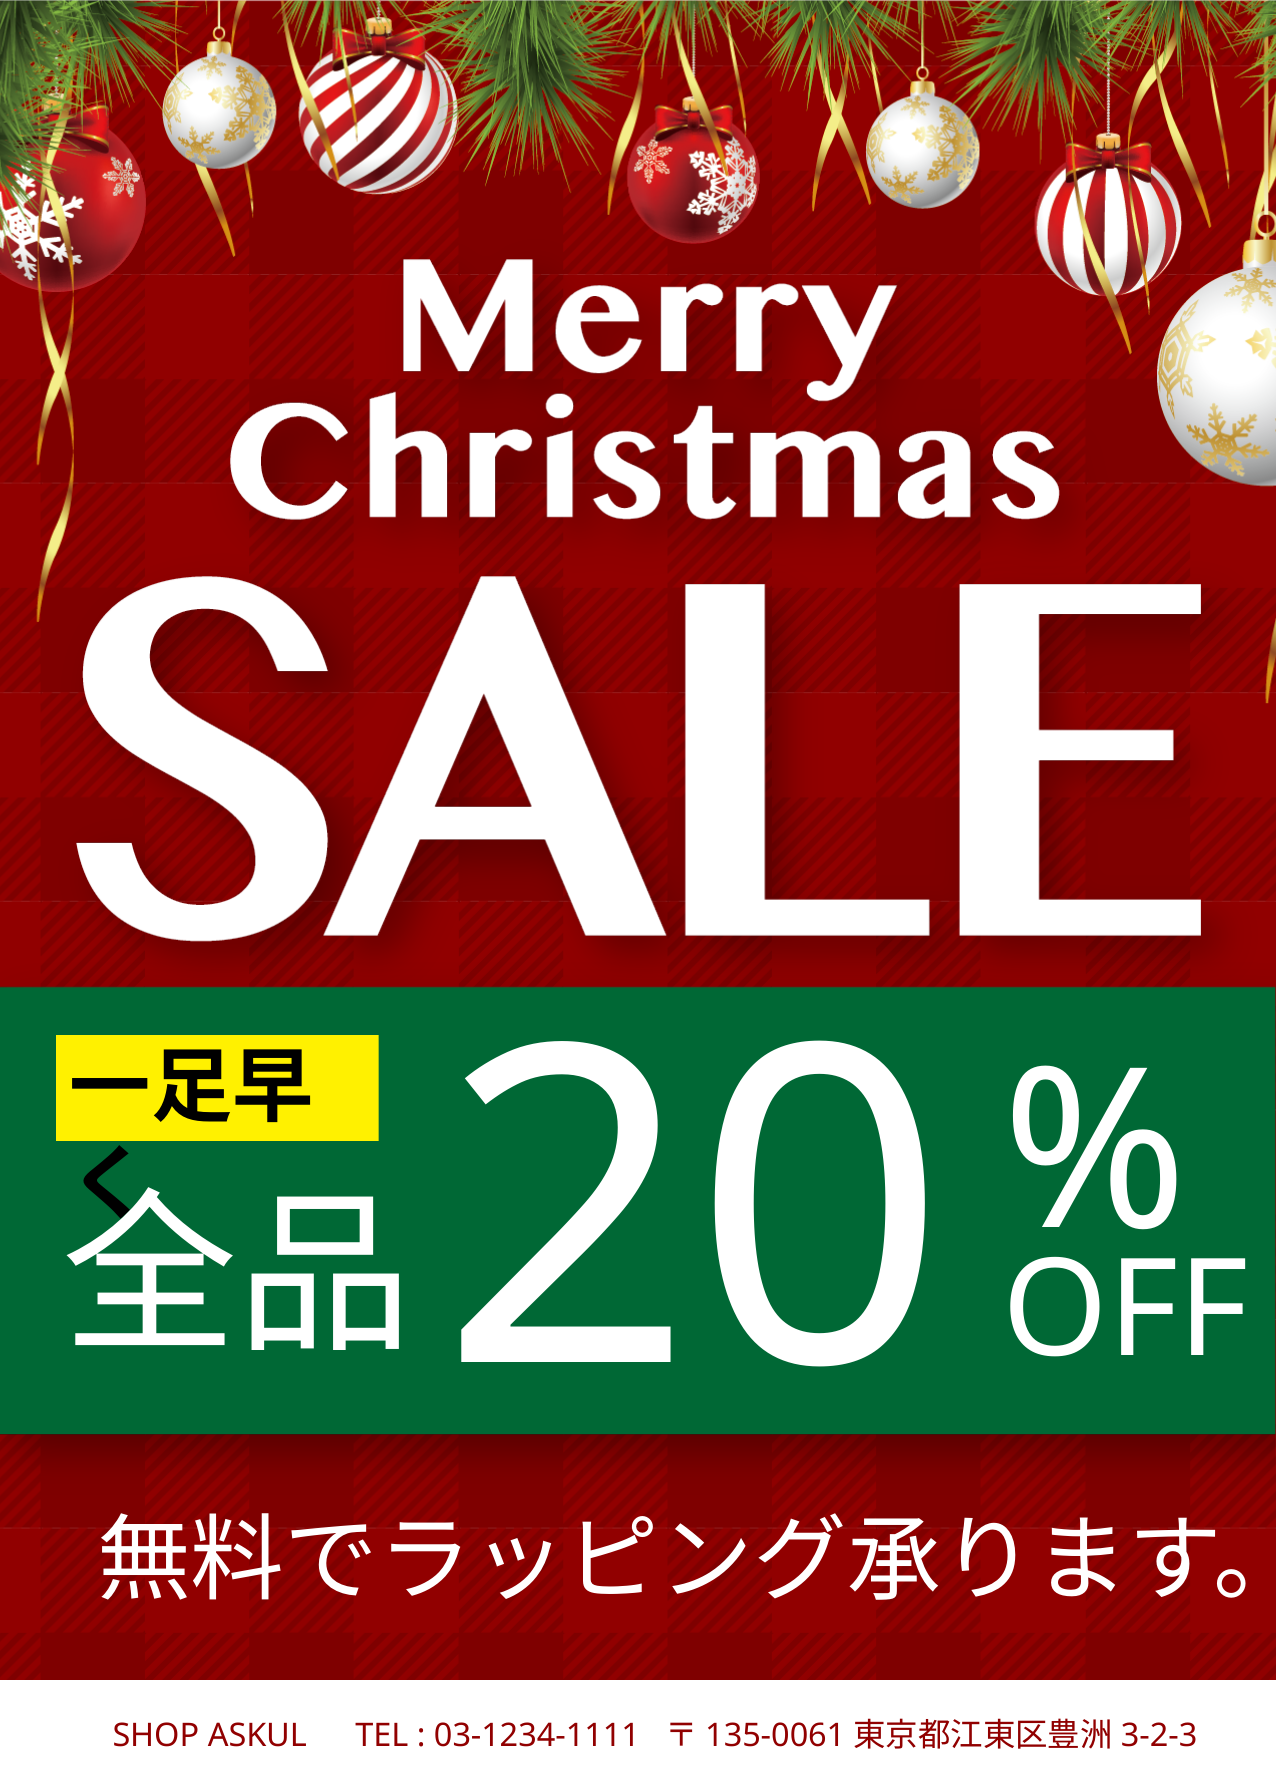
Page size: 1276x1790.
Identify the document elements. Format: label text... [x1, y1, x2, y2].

text_box SHOP ASKUL TEL : 03-1234-1111 〒135-0061東京都江東区豊洲3-2-3 [64, 1707, 1246, 1761]
picture [0, 0, 1276, 1680]
